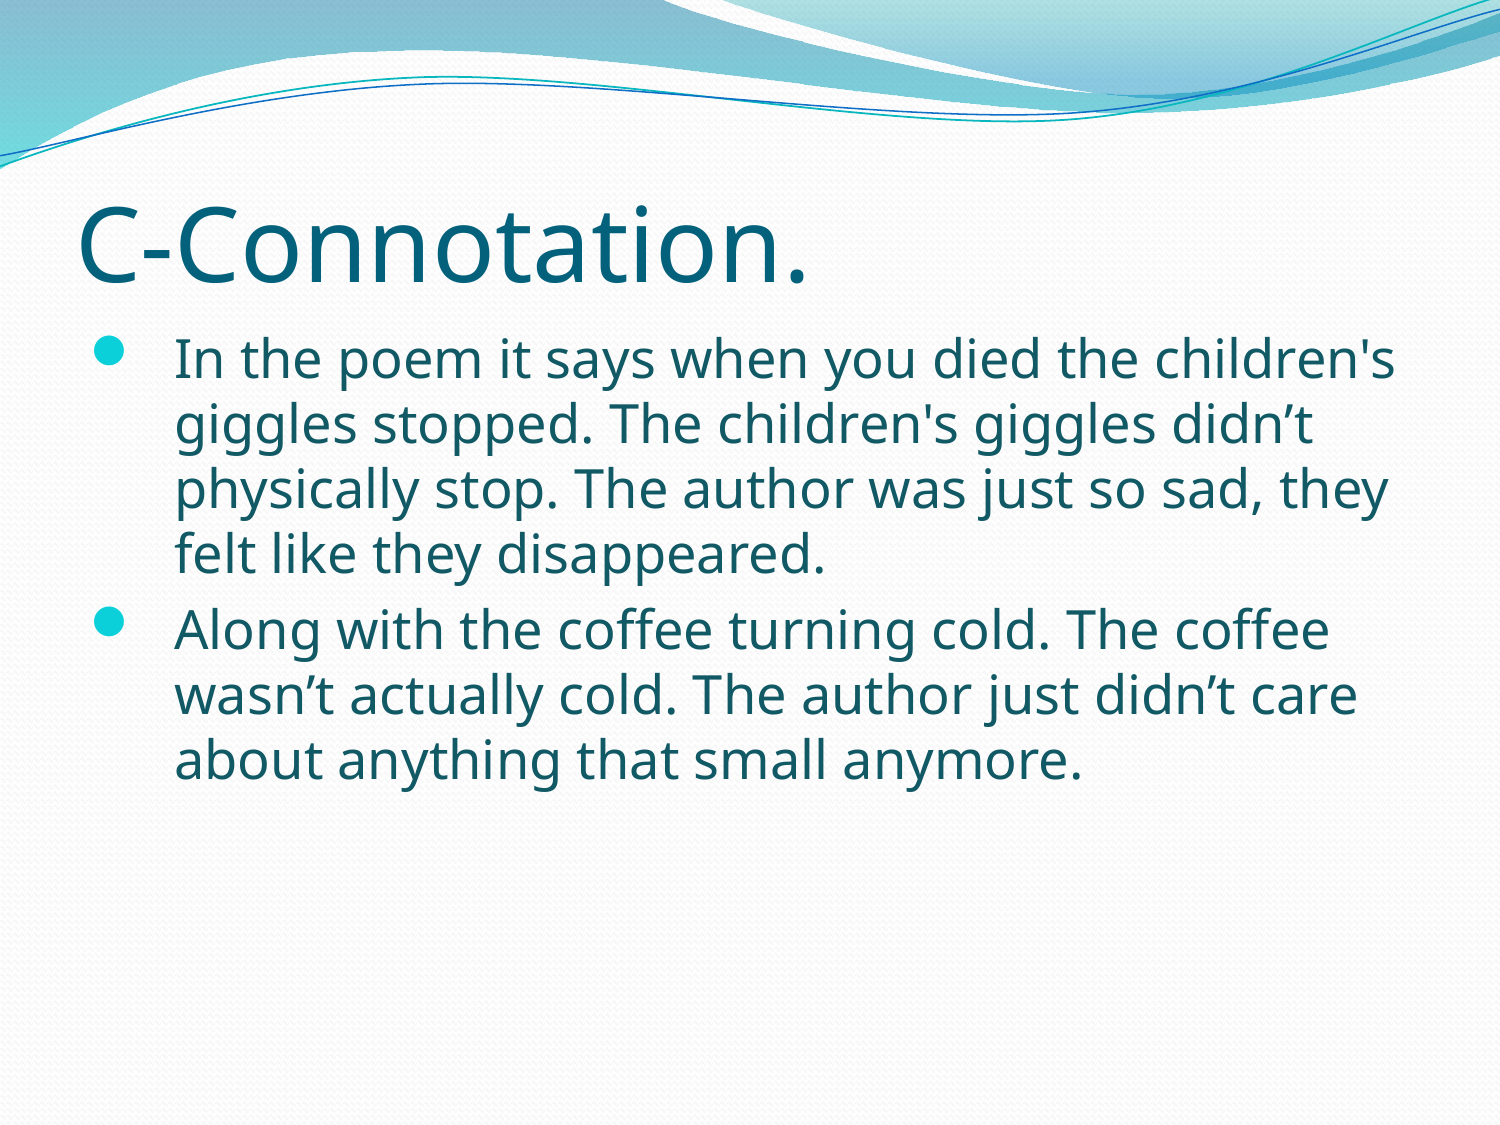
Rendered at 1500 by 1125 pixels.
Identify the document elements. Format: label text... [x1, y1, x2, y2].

title C-Connotation. [75, 115, 1425, 303]
list In the poem it says when you died the children's giggles stopped. The children's giggles didn’t physically stop. The author was just so sad, they felt like they disappeared. Along with the coffee turning cold. The coffee wasn’t actually cold. The author just didn’t care about anything that small anymore. [75, 317, 1425, 1038]
